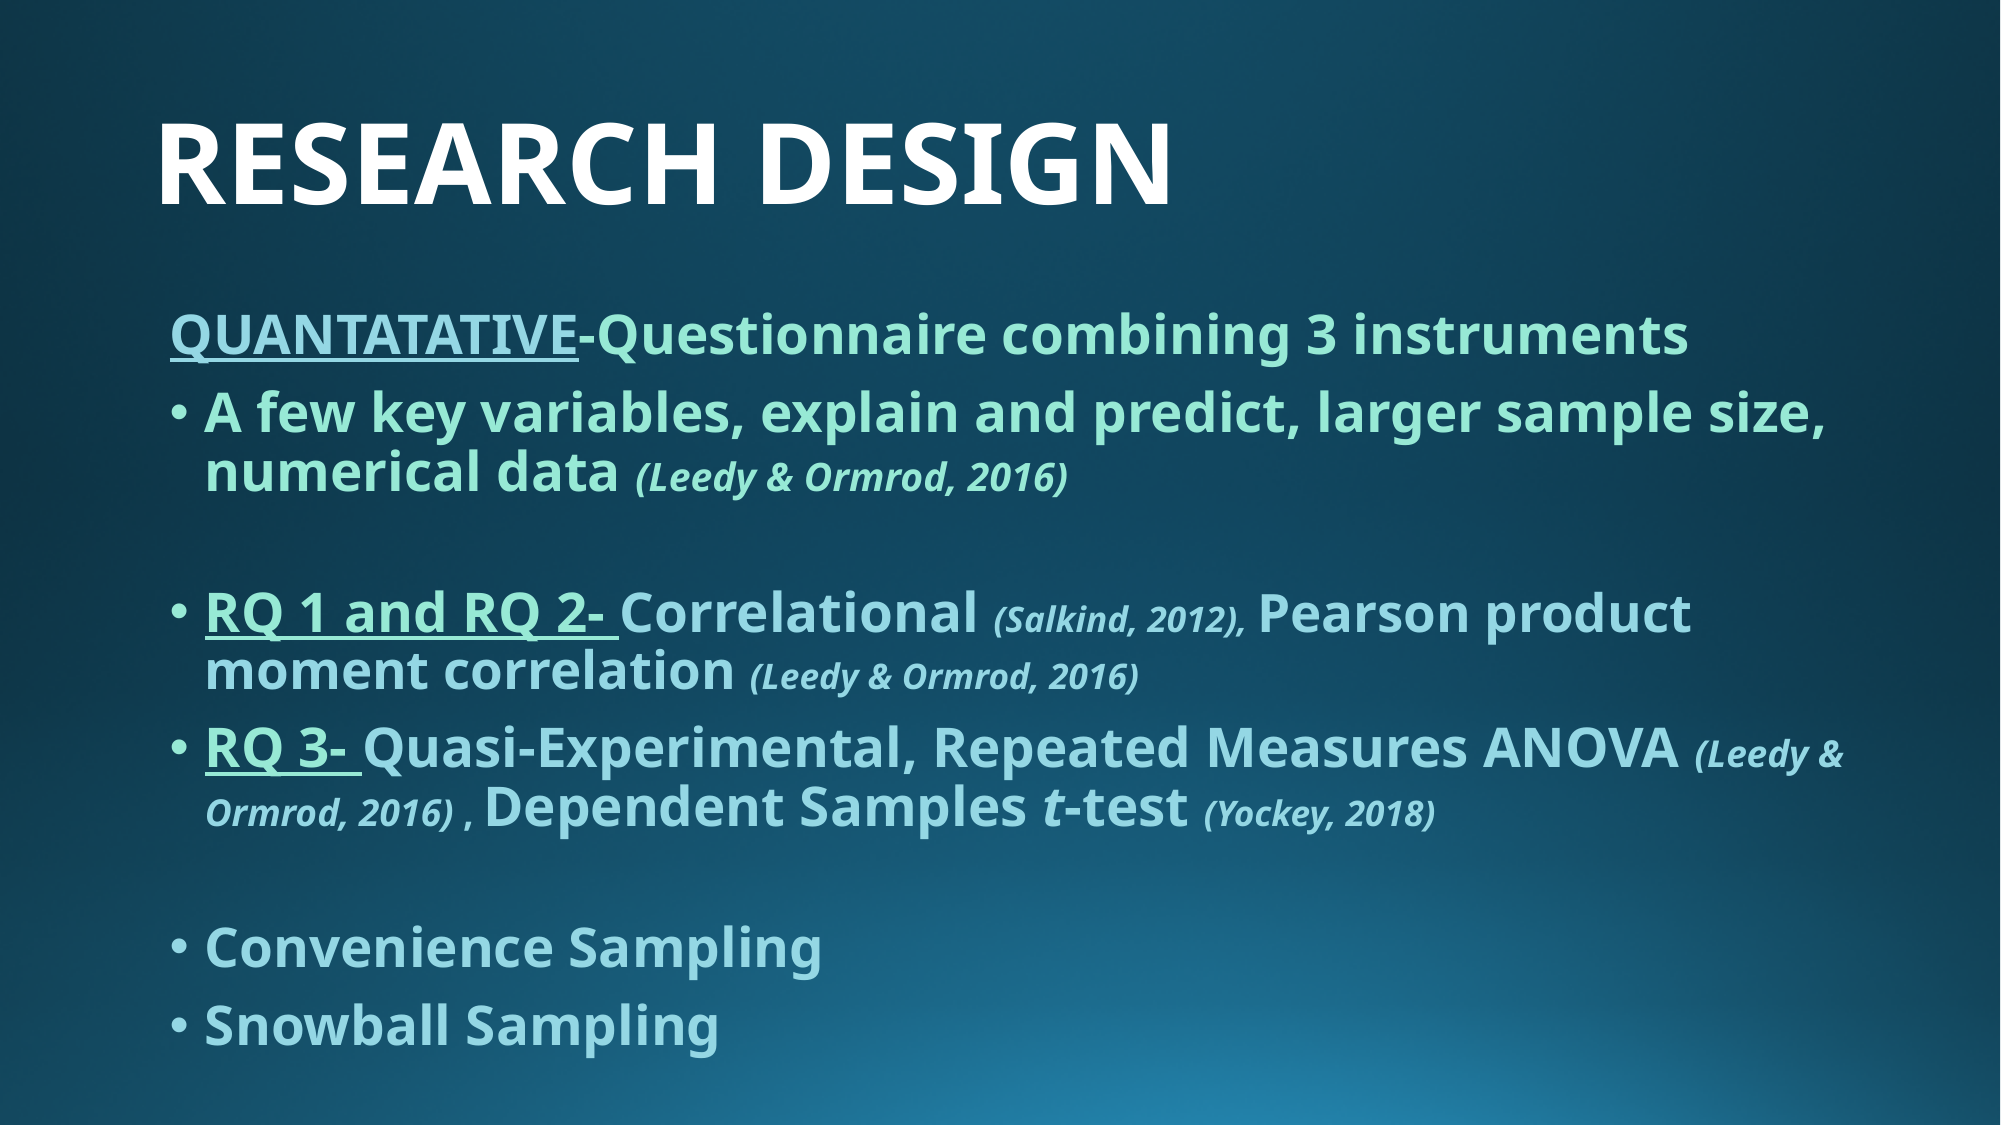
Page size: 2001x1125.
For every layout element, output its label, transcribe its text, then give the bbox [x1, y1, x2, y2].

title RESEARCH DESIGN [137, 59, 1863, 278]
list QUANTATATIVE-Questionnaire combining 3 instruments A few key variables, explain and predict, larger sample size, numerical data (Leedy & Ormrod, 2016) RQ 1 and RQ 2- Correlational (Salkind, 2012), Pearson product moment correlation (Leedy & Ormrod, 2016) RQ 3- Quasi-Experimental, Repeated Measures ANOVA (Leedy & Ormrod, 2016) , Dependent Samples t-test (Yockey, 2018) Convenience Sampling Snowball Sampling [154, 299, 1893, 1066]
picture [0, 0, 2001, 1125]
